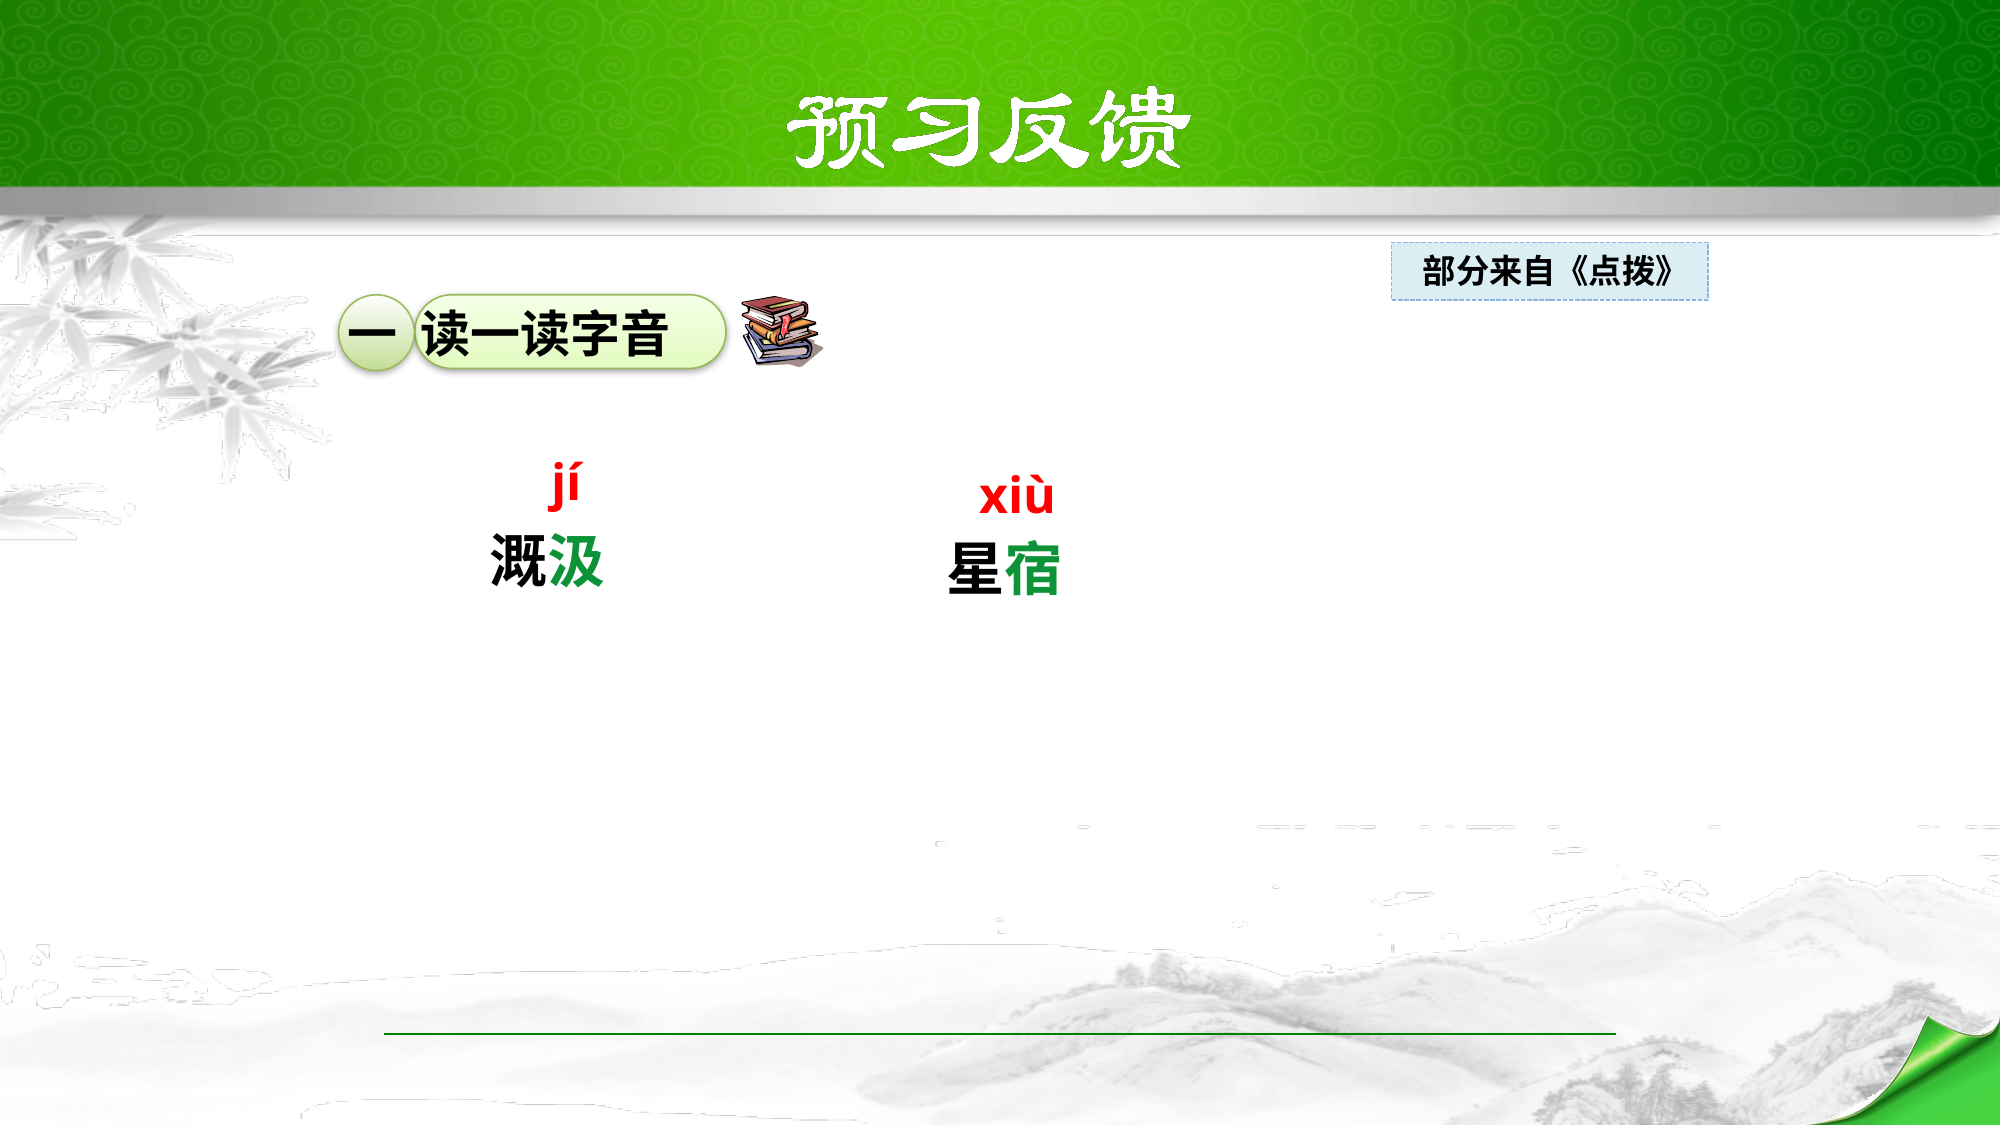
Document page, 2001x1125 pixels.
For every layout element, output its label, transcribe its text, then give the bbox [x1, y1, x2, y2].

picture [0, 779, 2000, 1125]
text_box 溉汲 [474, 581, 667, 602]
text_box 星宿 [931, 581, 1138, 610]
picture [0, 0, 2000, 570]
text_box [332, 294, 846, 371]
